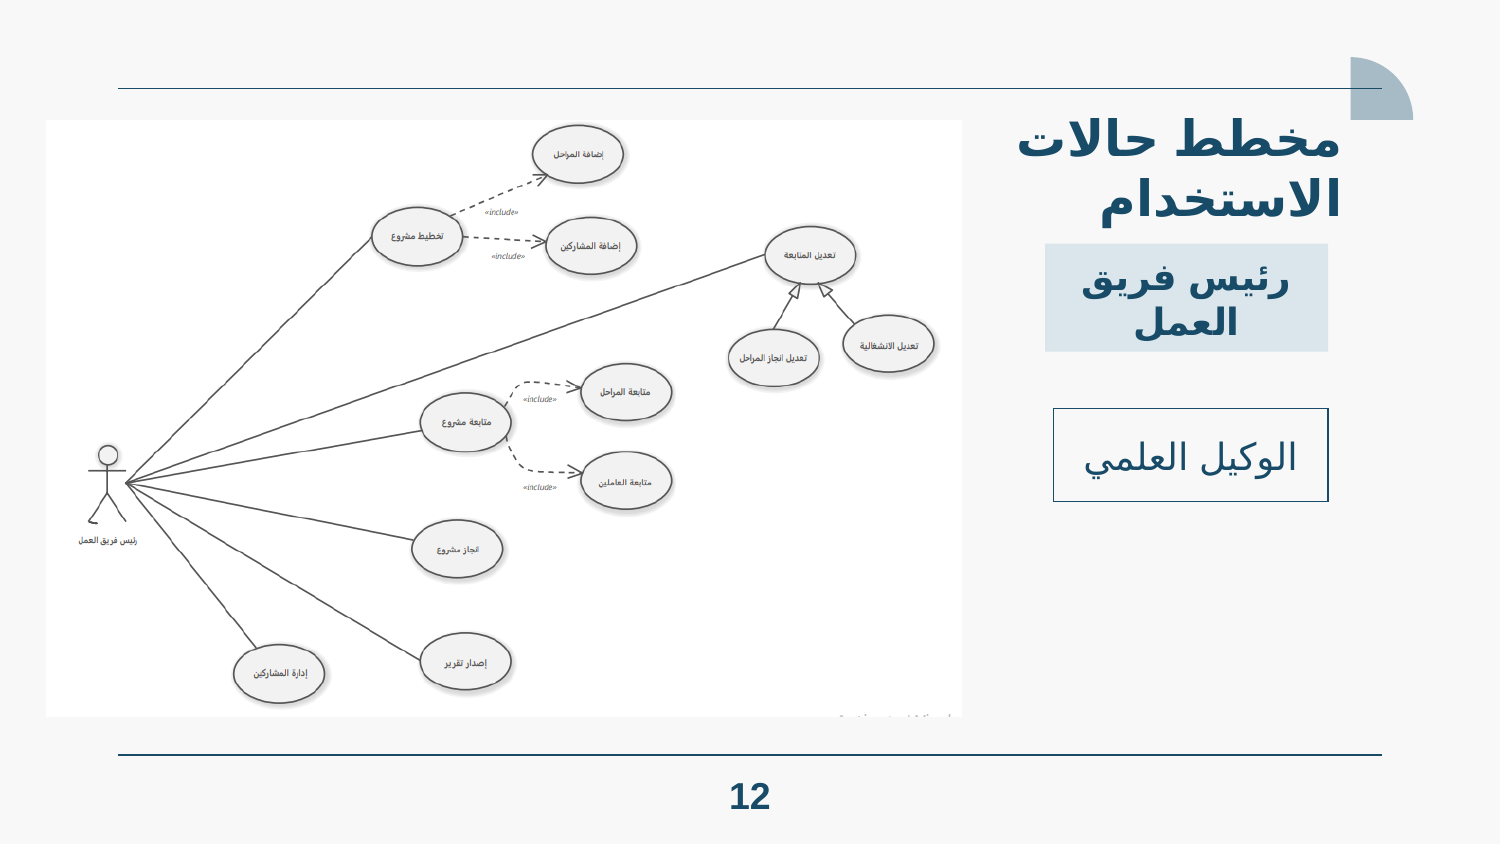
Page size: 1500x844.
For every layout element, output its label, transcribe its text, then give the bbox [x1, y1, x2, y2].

text_box رئيس فريق العمل [1045, 243, 1329, 352]
text_box الوكيل العلمي [1053, 408, 1329, 502]
picture [45, 120, 962, 718]
text_box 12 [698, 758, 801, 831]
title مخطط حالات الاستخدام [934, 91, 1358, 200]
